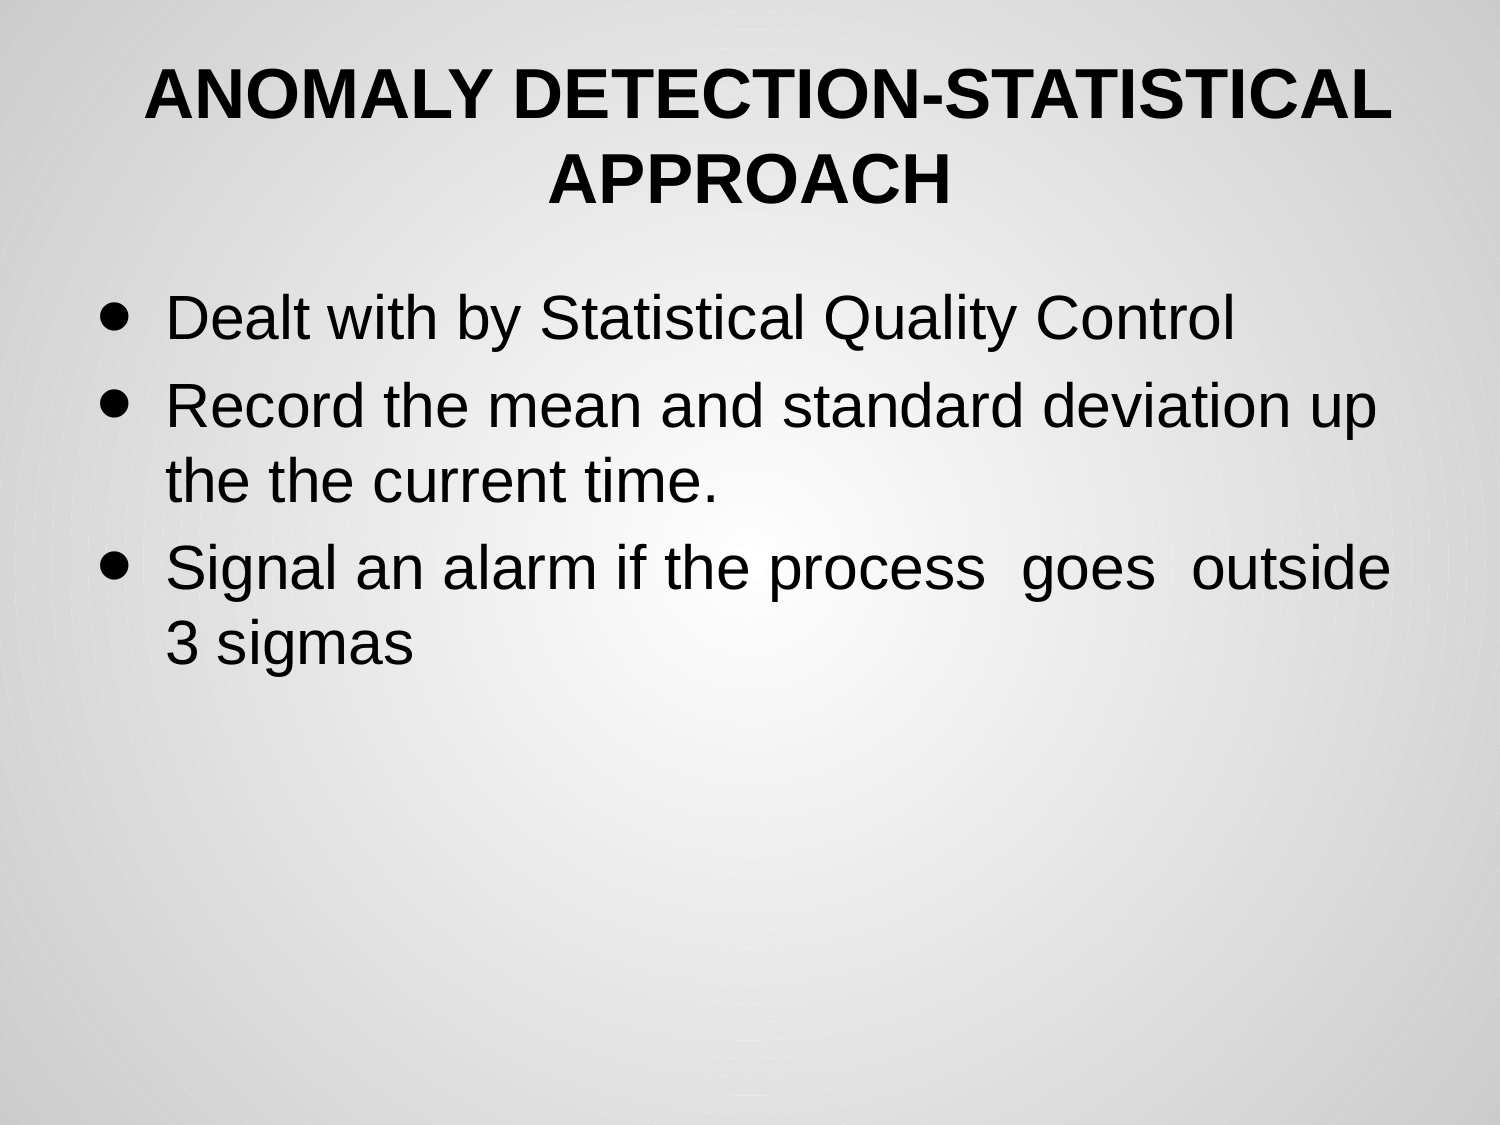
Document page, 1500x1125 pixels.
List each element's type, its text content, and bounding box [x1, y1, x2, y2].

list Dealt with by Statistical Quality Control Record the mean and standard deviation up the the current time. Signal an alarm if the process goes outside 3 sigmas [75, 262, 1425, 1078]
title ANOMALY DETECTION-STATISTICAL APPROACH [75, 45, 1425, 233]
